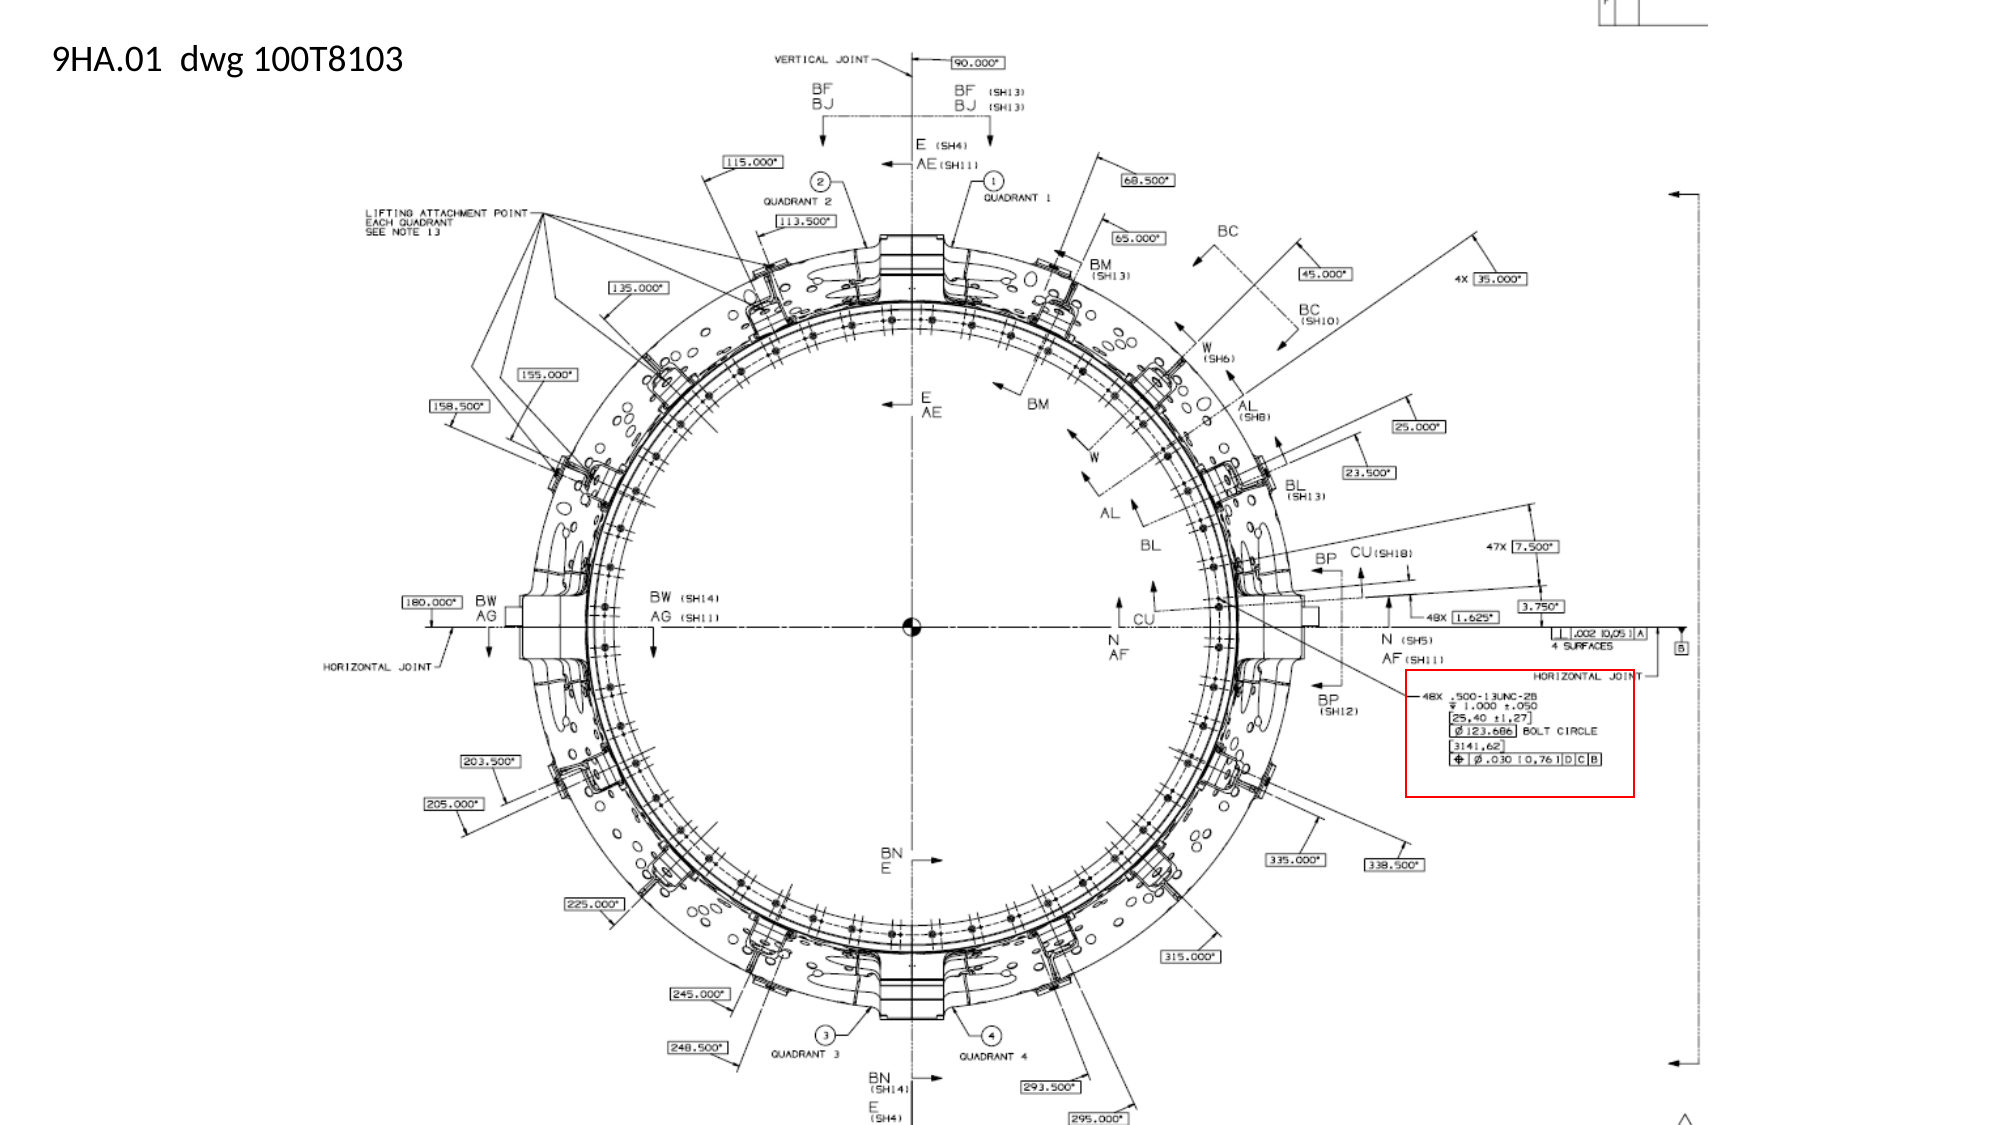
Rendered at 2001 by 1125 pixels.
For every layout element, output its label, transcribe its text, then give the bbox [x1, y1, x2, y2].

picture [292, 0, 1708, 1125]
text_box 9HA.01 dwg 100T8103 [36, 26, 292, 87]
